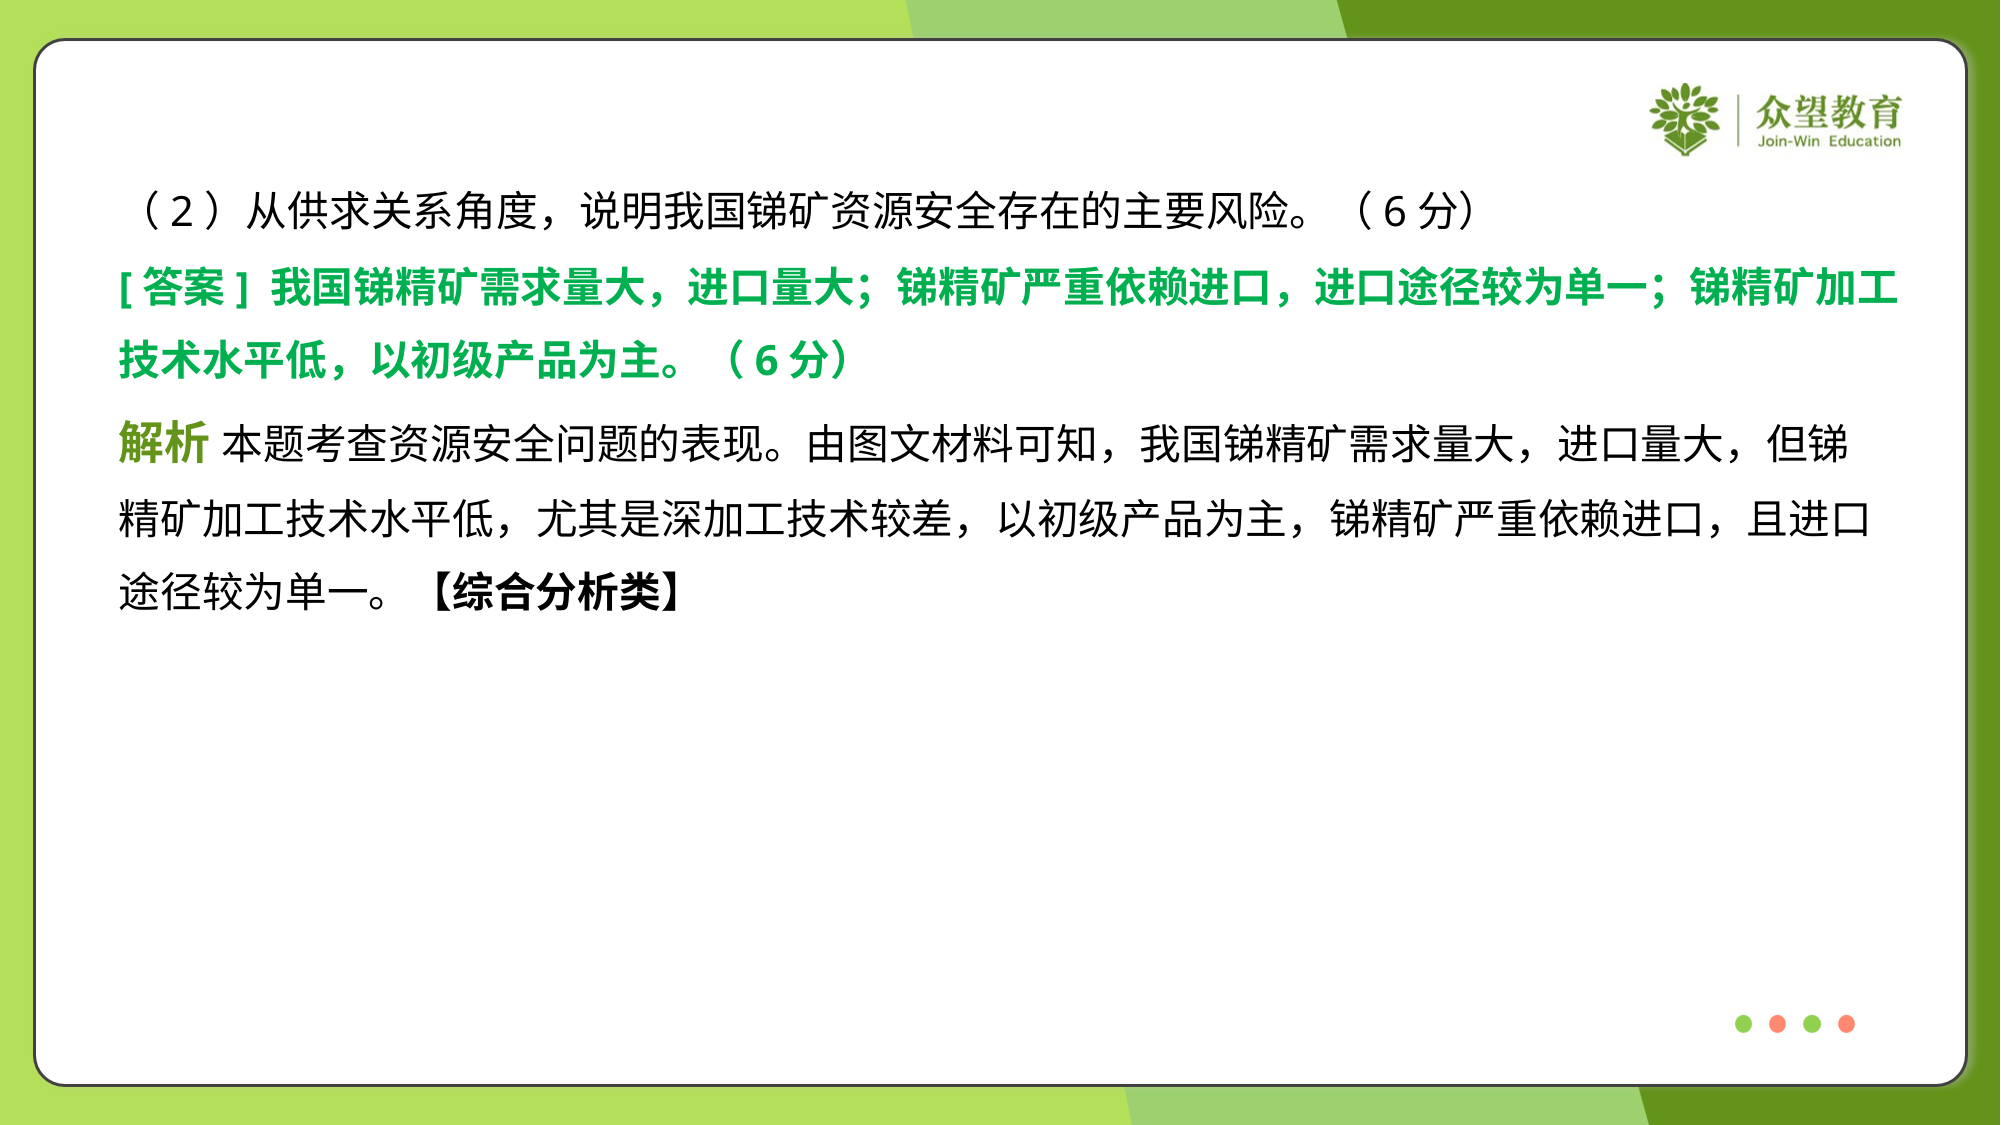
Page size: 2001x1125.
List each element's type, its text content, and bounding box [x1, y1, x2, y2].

text_box （2）从供求关系角度，说明我国锑矿资源安全存在的主要风险。（6分） [118, 159, 1883, 227]
picture [0, 0, 2000, 1125]
text_box 解析 本题考查资源安全问题的表现。由图文材料可知，我国锑精矿需求量大，进口量大，但锑 精矿加工技术水平低，尤其是深加工技术较差，以初级产品为主，锑精矿严重依赖进口，且进口 途径较为单一。【综合分析类】 [118, 391, 1883, 609]
text_box [答案] 我国锑精矿需求量大，进口量大；锑精矿严重依赖进口，进口途径较为单一；锑精矿加工 技术水平低，以初级产品为主。（6分） [118, 235, 1883, 376]
